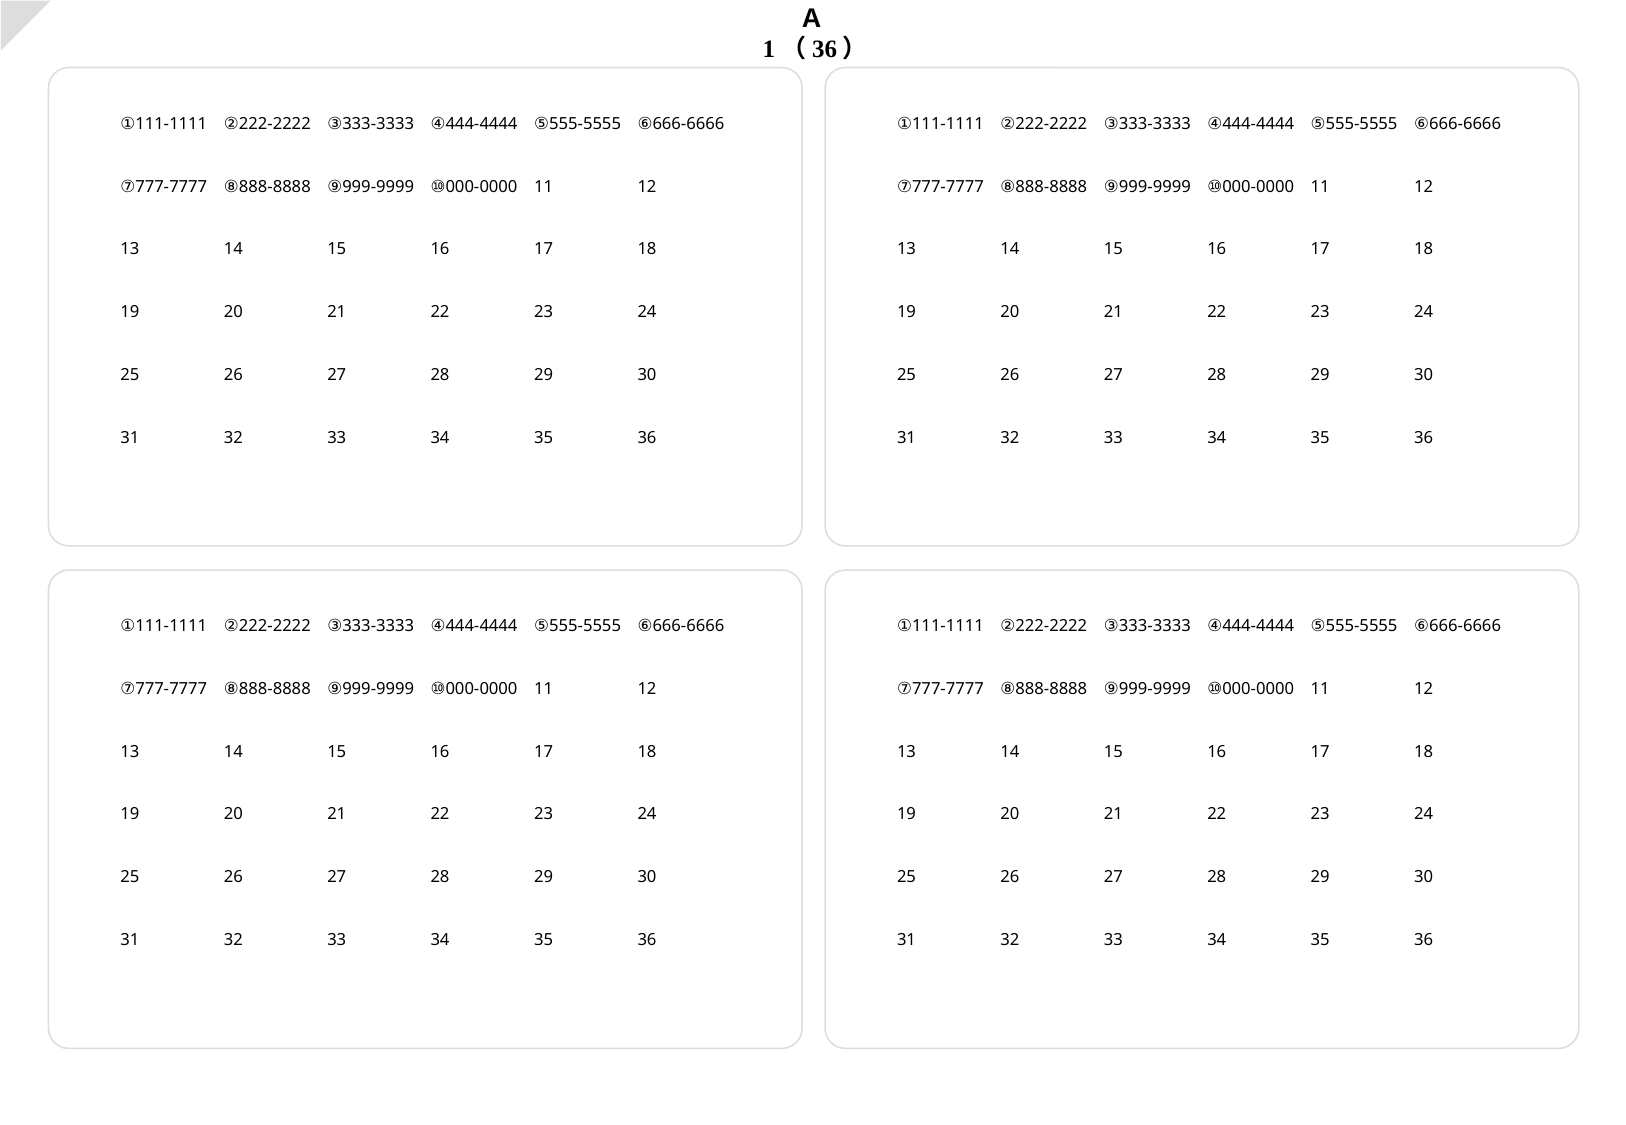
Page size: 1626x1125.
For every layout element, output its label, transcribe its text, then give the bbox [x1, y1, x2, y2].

text_box [825, 570, 1579, 1049]
text_box [48, 570, 803, 1049]
text_box [48, 67, 803, 546]
text_box [825, 67, 1579, 546]
text_box [1, 1, 49, 49]
text_box Ａ1（36） [738, 2, 893, 70]
